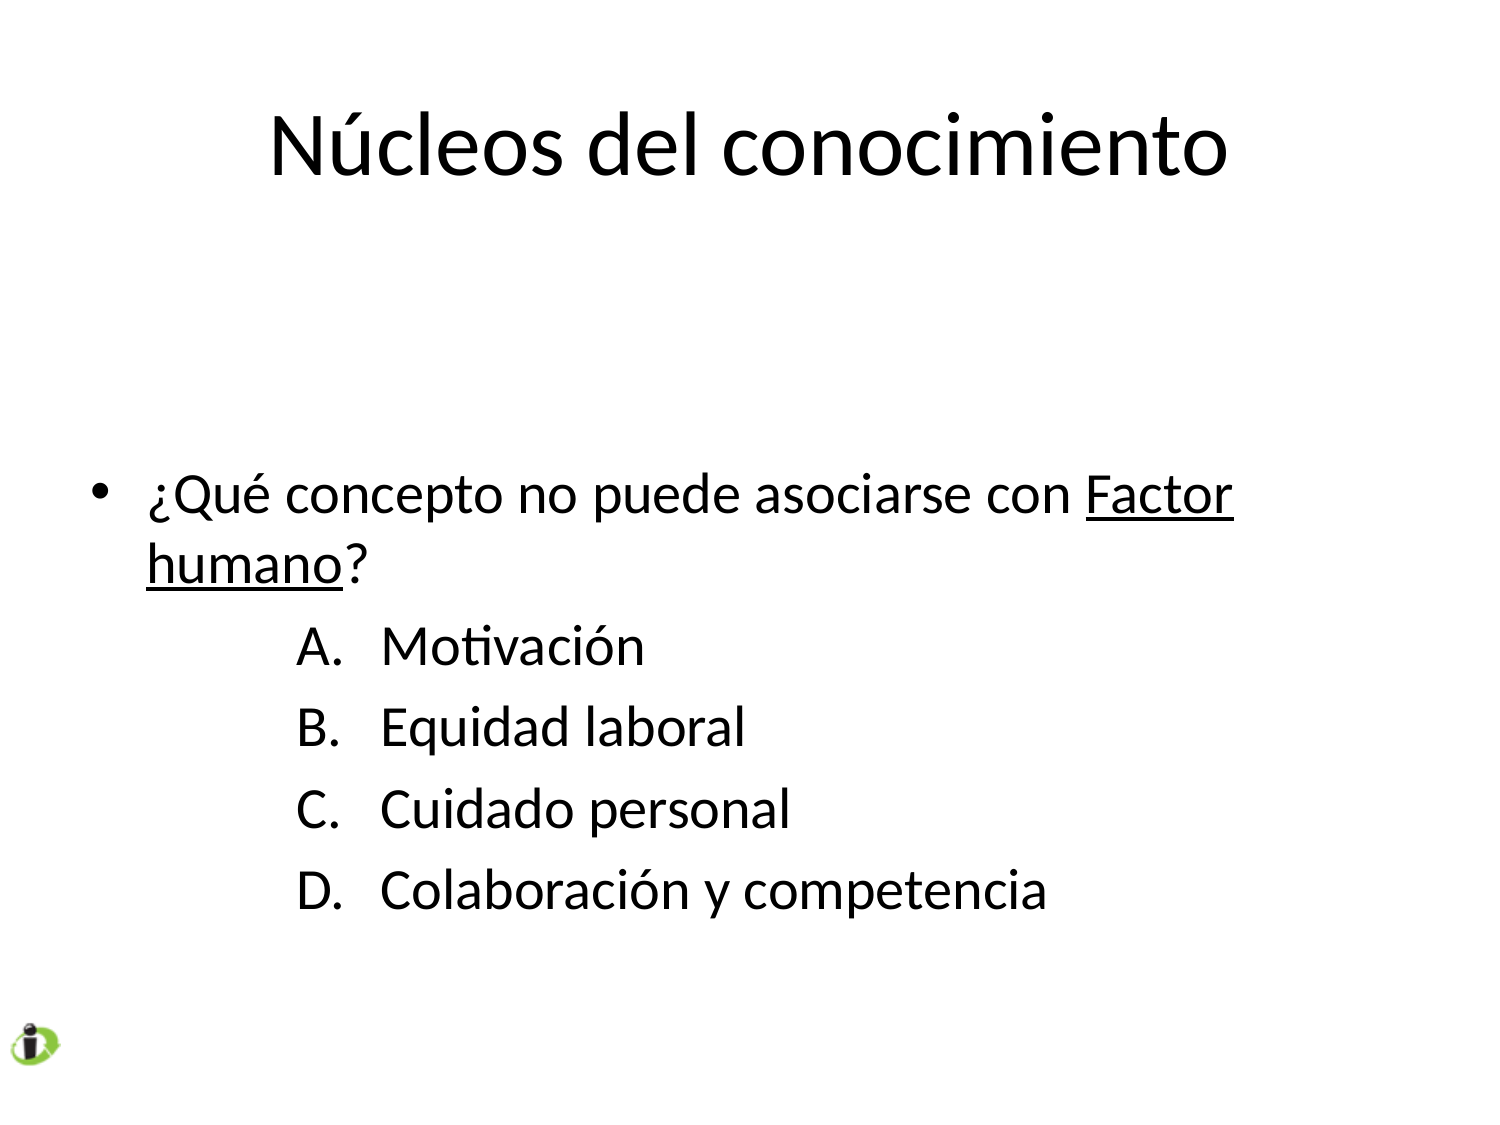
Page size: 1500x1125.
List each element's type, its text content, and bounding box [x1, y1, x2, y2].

list ¿Qué concepto no puede asociarse con Factor humano? Motivación Equidad laboral Cuidado personal Colaboración y competencia [75, 262, 1425, 1005]
picture [10, 1020, 61, 1072]
title Núcleos del conocimiento [75, 45, 1425, 233]
